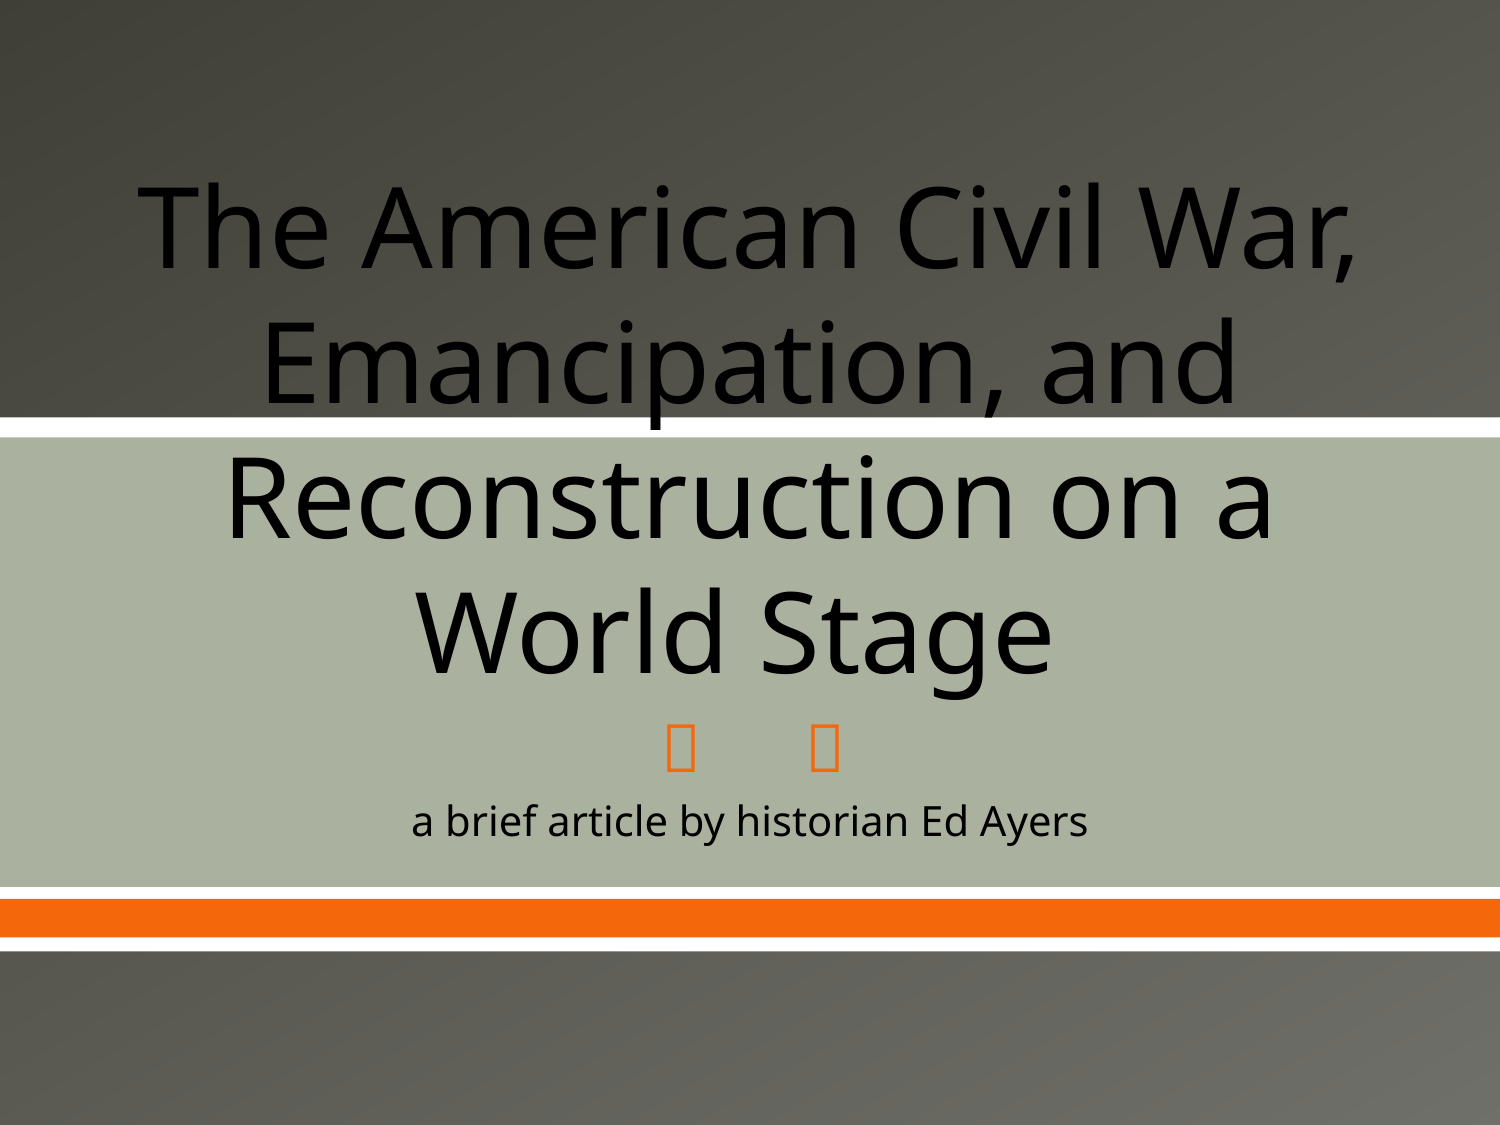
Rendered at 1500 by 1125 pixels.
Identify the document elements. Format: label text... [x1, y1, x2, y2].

title The American Civil War, Emancipation, and Reconstruction on a World Stage [37, 462, 1463, 704]
subtitle a brief article by historian Ed Ayers [93, 787, 1407, 875]
